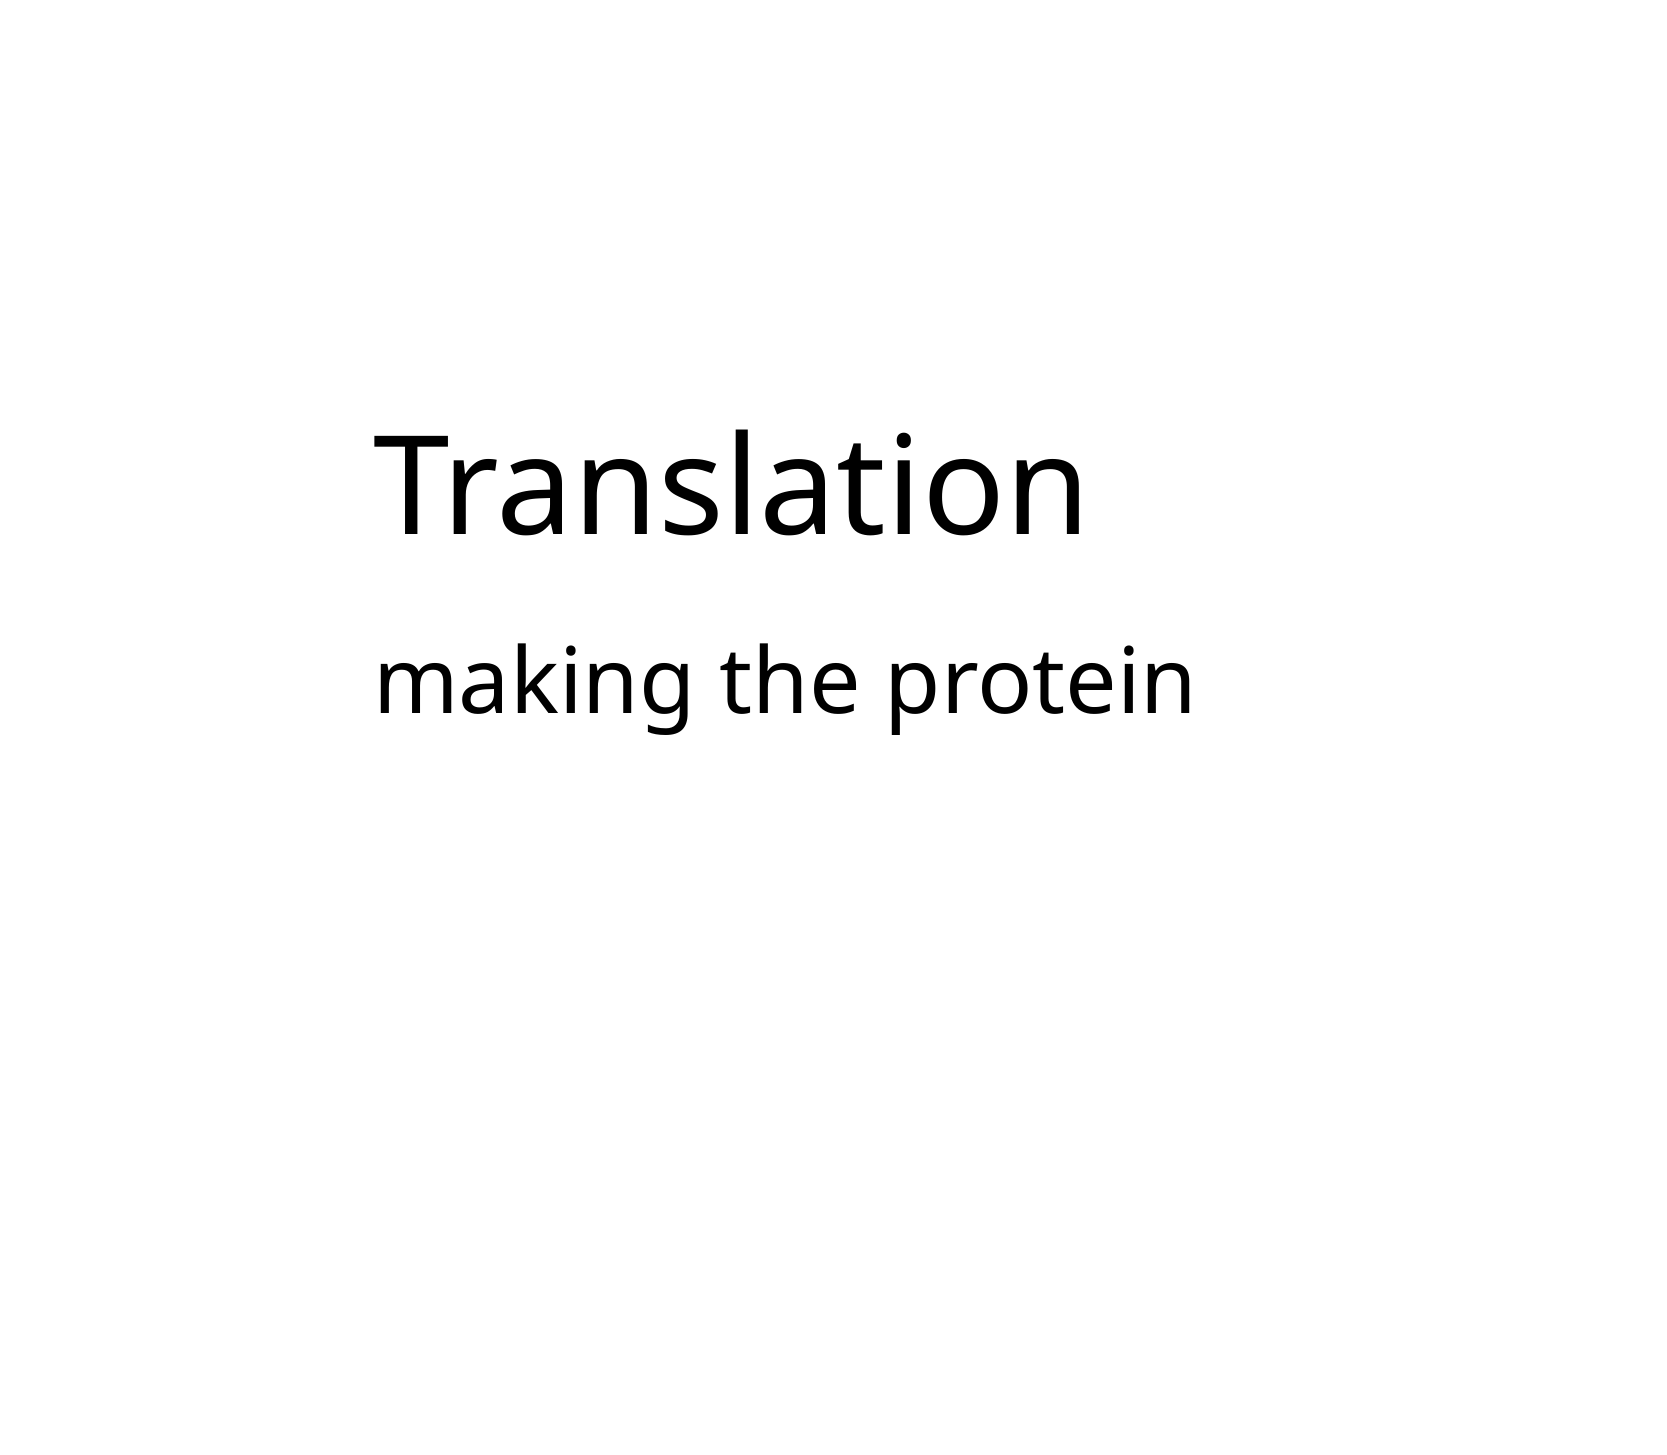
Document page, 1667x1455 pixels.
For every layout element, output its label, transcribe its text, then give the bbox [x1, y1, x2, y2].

text_box Translation [358, 389, 1255, 570]
text_box making the protein [358, 614, 1263, 740]
